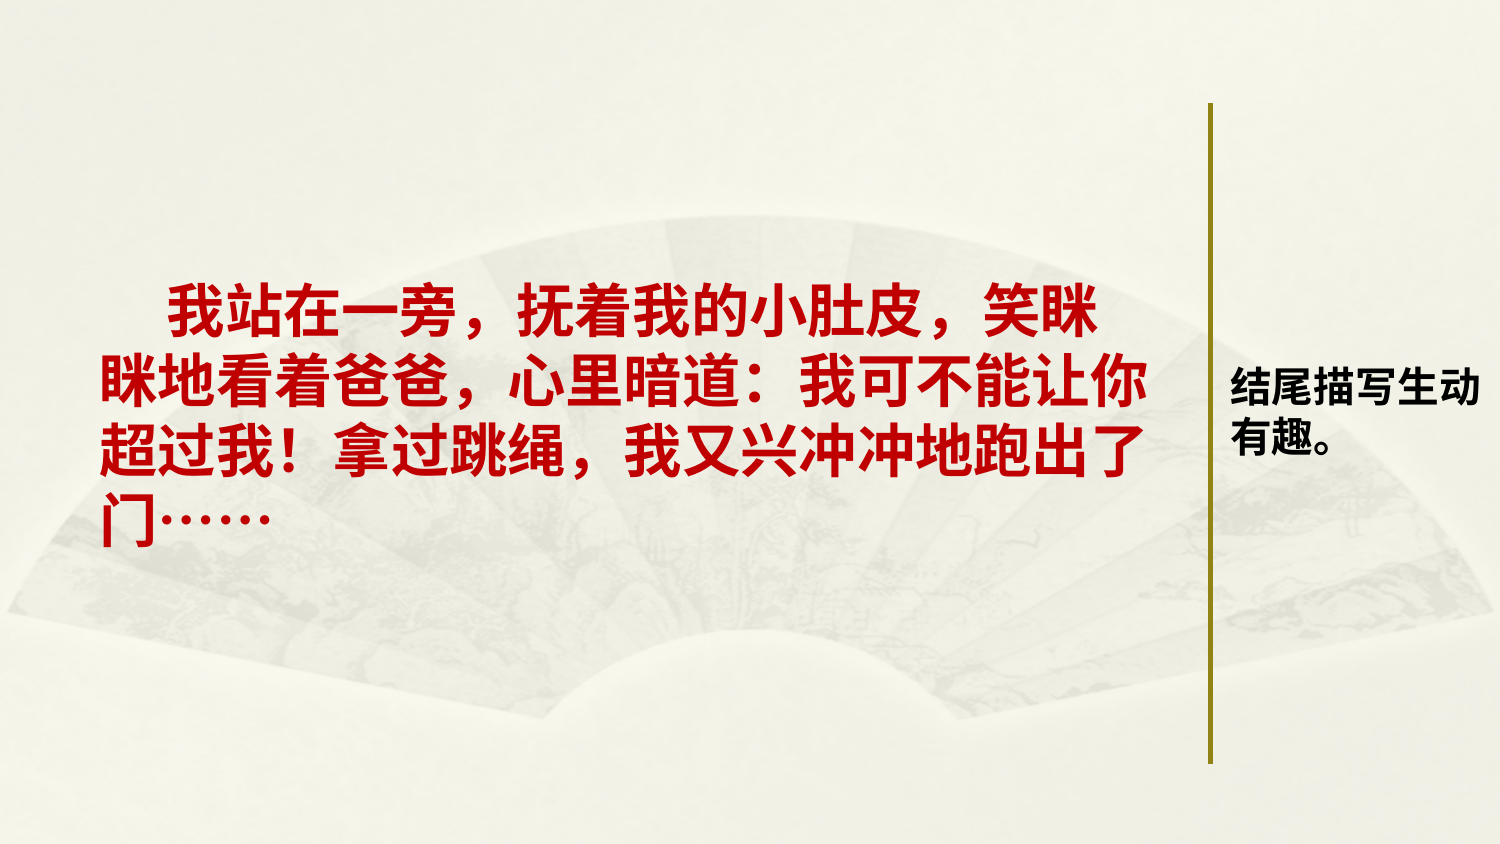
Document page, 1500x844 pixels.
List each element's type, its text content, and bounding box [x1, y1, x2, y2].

text_box 结尾描写生动有趣。 [1215, 352, 1498, 468]
text_box 我站在一旁，抚着我的小肚皮，笑眯眯地看着爸爸，心里暗道：我可不能让你超过我！拿过跳绳，我又兴冲冲地跑出了门…… [88, 268, 1168, 560]
